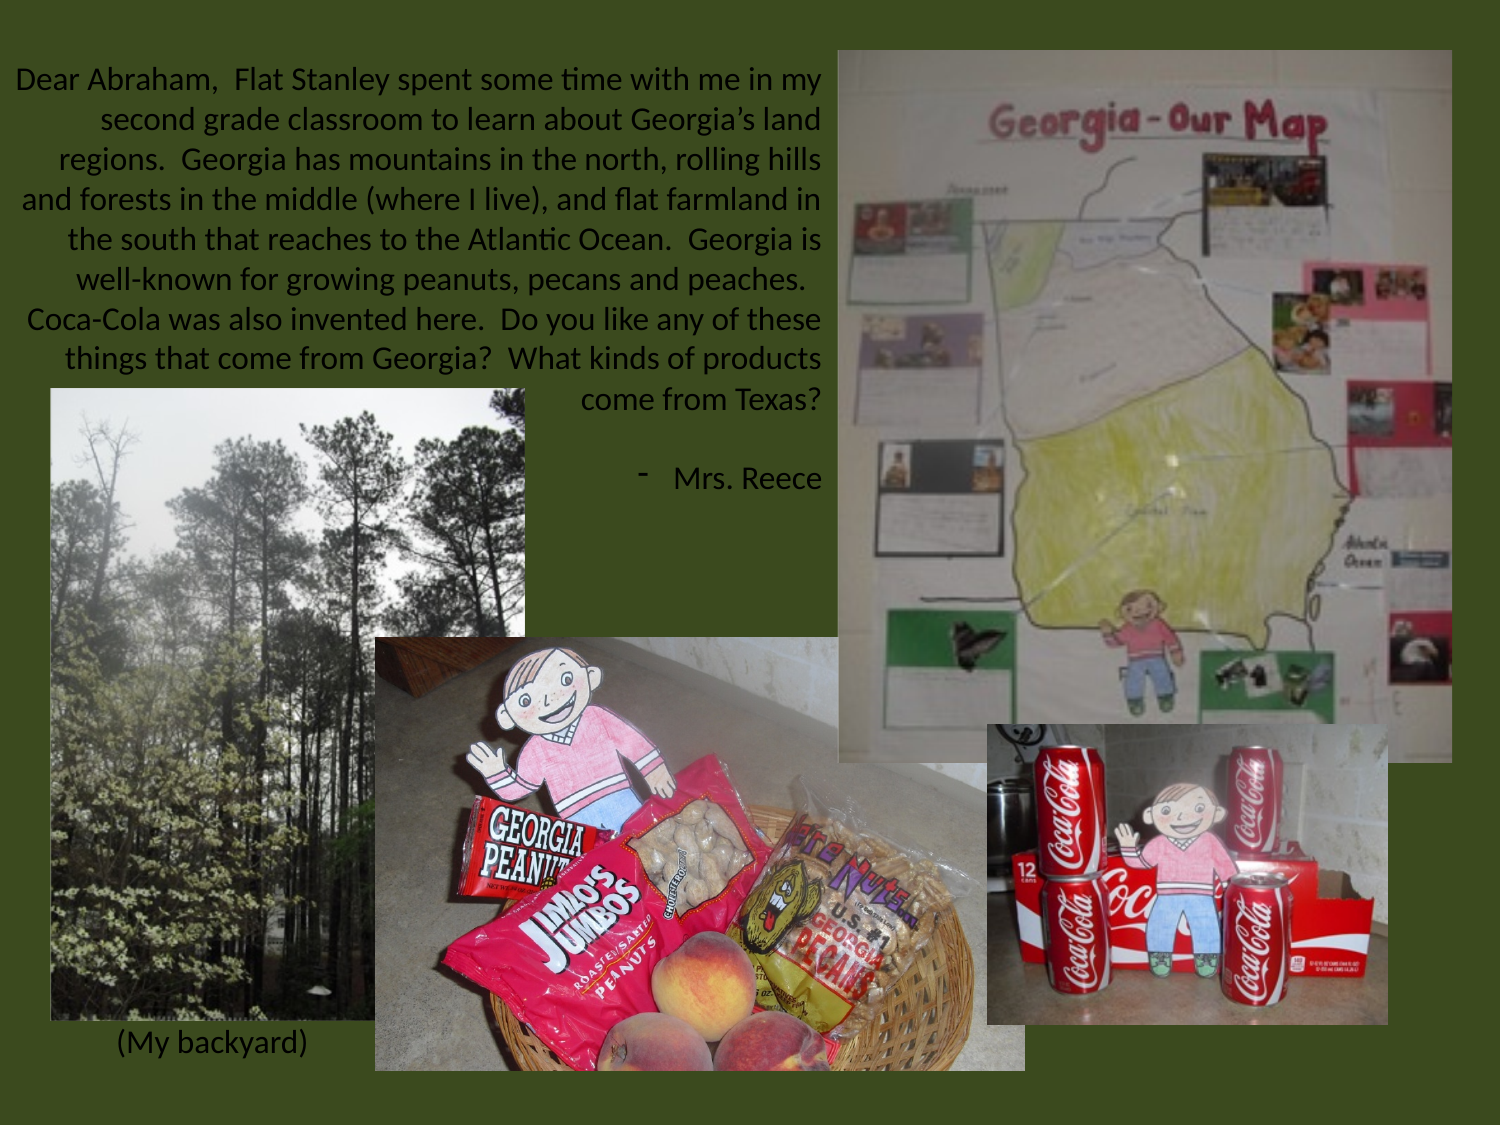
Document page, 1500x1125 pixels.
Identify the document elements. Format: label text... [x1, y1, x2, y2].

text_box Dear Abraham, Flat Stanley spent some time with me in my second grade classroom to learn about Georgia’s land regions. Georgia has mountains in the north, rolling hills and forests in the middle (where I live), and flat farmland in the south that reaches to the Atlantic Ocean. Georgia is well-known for growing peanuts, pecans and peaches. Coca-Cola was also invented here. Do you like any of these things that come from Georgia? What kinds of products come from Texas? Mrs. Reece [0, 49, 838, 504]
text_box (My backyard) [101, 1012, 324, 1068]
picture [0, 50, 1500, 1072]
